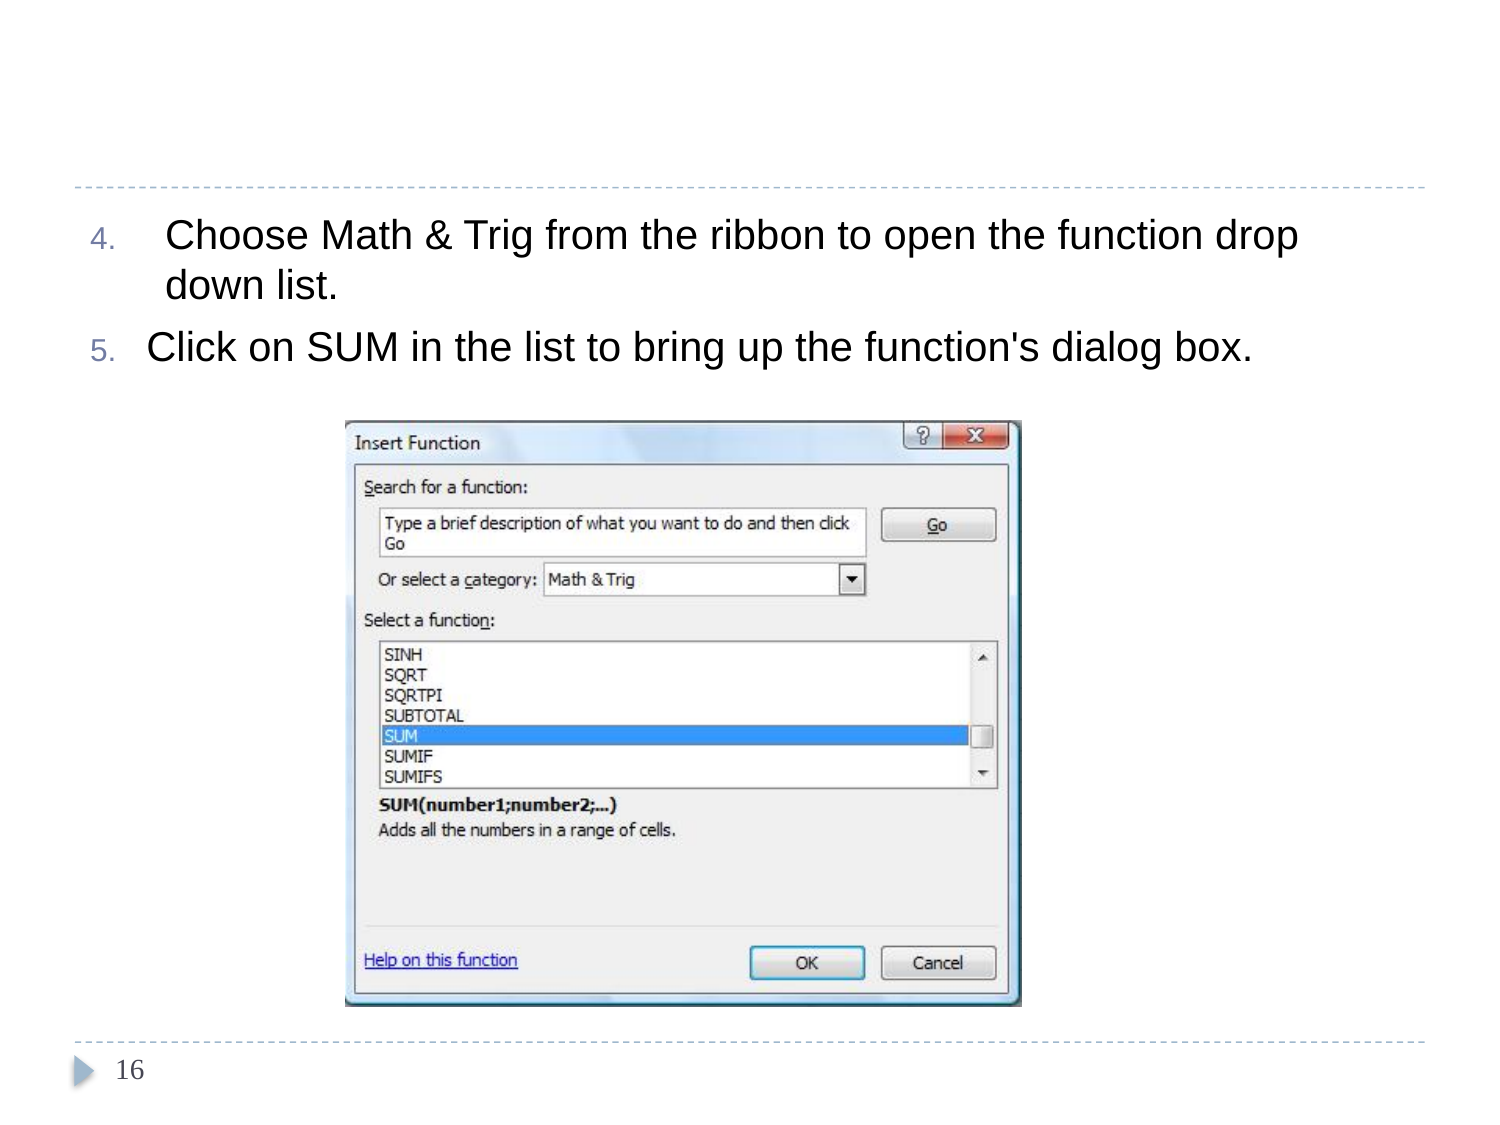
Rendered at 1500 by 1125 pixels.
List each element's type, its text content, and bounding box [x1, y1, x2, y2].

list Choose Math & Trig from the ribbon to open the function drop down list. Click on SUM in the list to bring up the function's dialog box. [74, 199, 1426, 1011]
slide_number 16 [100, 1042, 426, 1103]
picture [344, 420, 1022, 1007]
